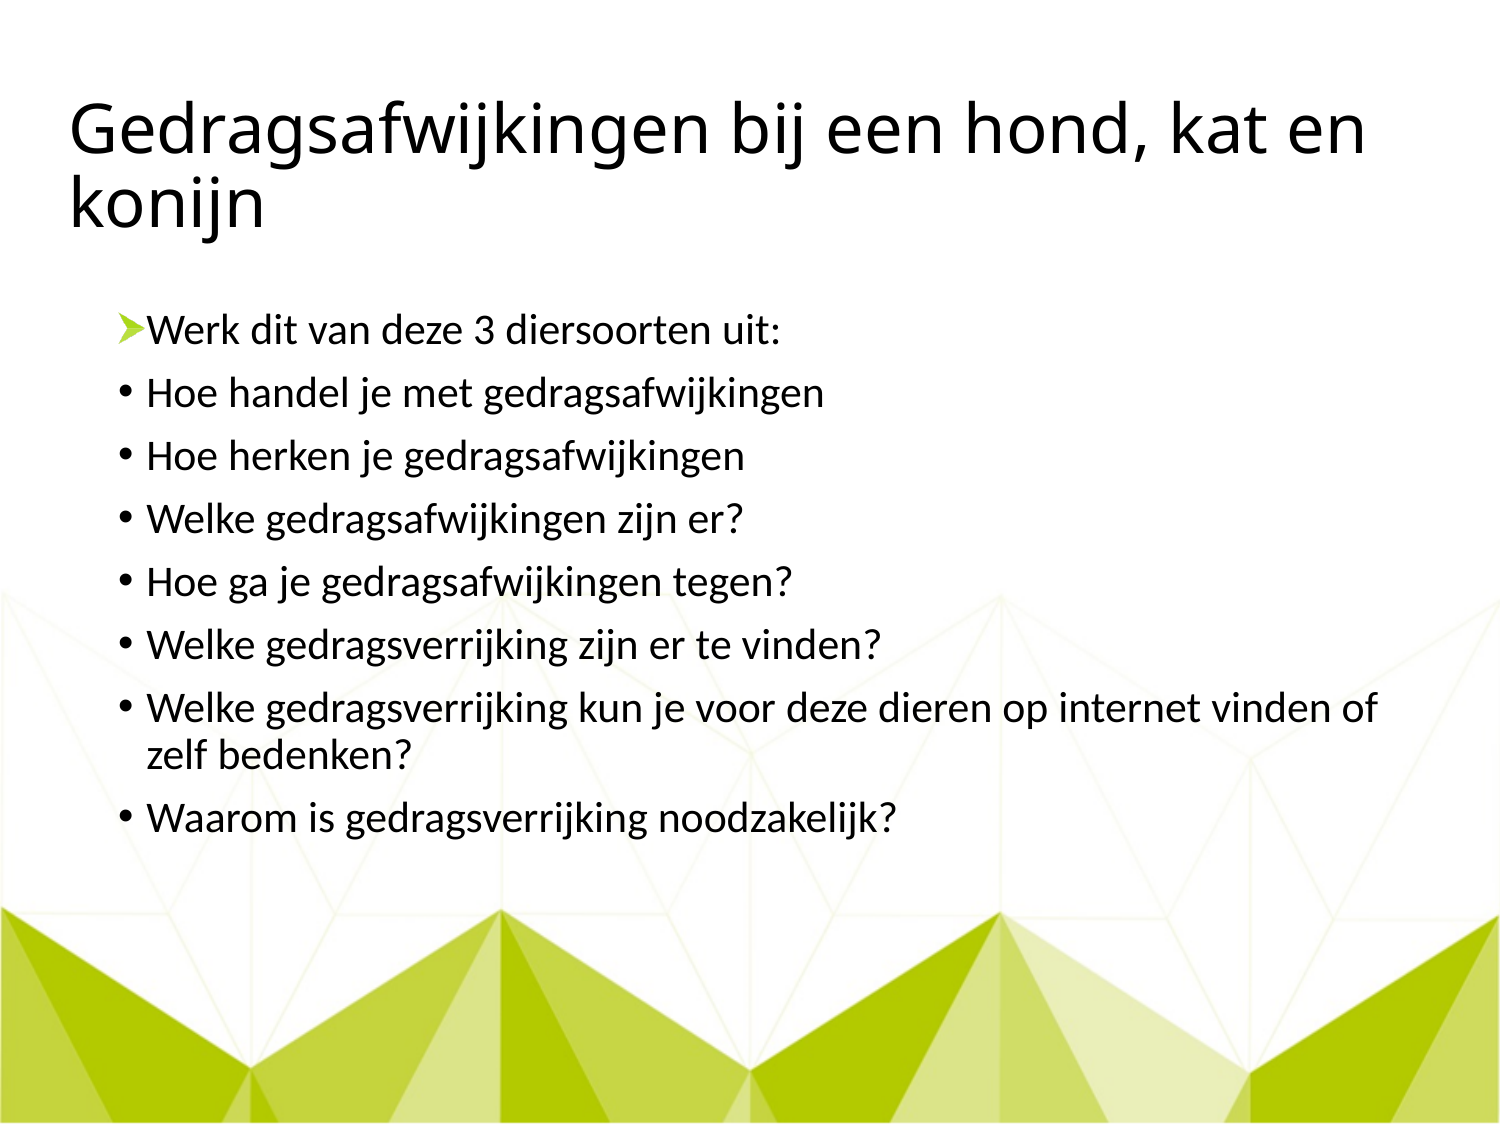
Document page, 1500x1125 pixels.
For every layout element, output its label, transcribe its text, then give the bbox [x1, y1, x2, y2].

title Gedragsafwijkingen bij een hond, kat en konijn [53, 59, 1397, 278]
picture [0, 0, 1500, 1125]
list Werk dit van deze 3 diersoorten uit: Hoe handel je met gedragsafwijkingen Hoe herken je gedragsafwijkingen Welke gedragsafwijkingen zijn er? Hoe ga je gedragsafwijkingen tegen? Welke gedragsverrijking zijn er te vinden? Welke gedragsverrijking kun je voor deze dieren op internet vinden of zelf bedenken? Waarom is gedragsverrijking noodzakelijk? [103, 299, 1397, 1014]
